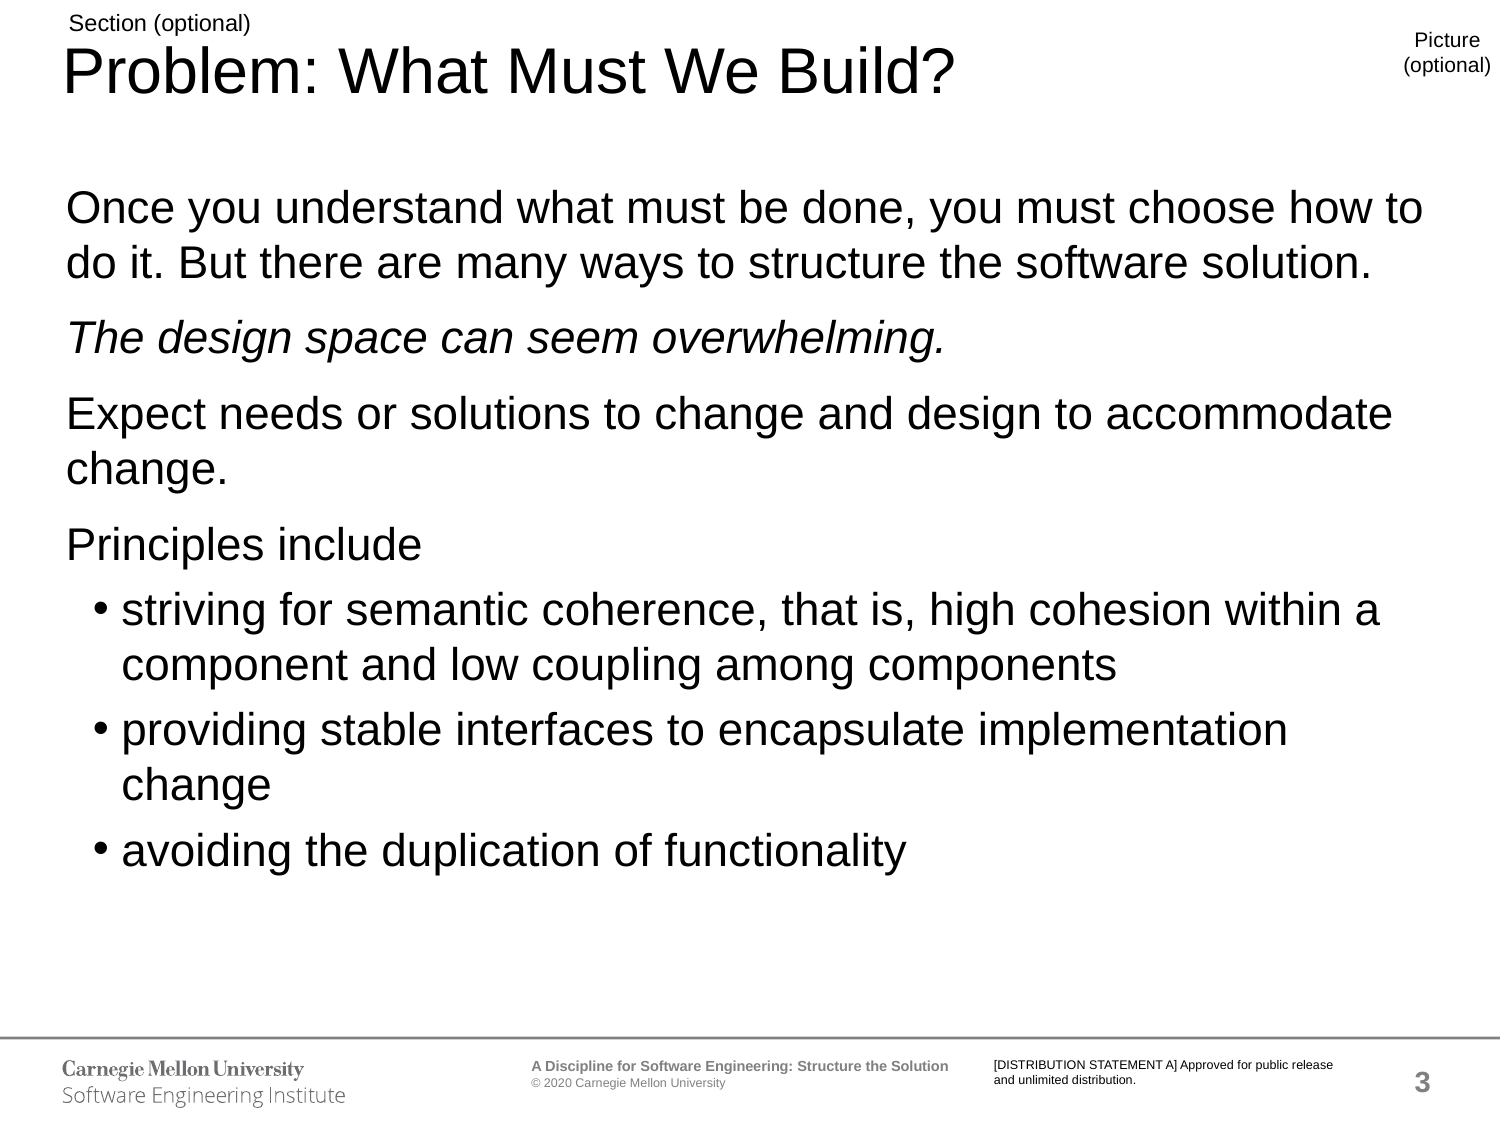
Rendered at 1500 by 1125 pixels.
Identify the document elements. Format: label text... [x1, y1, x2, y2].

title Problem: What Must We Build? [62, 37, 1338, 182]
list Once you understand what must be done, you must choose how to do it. But there are many ways to structure the software solution. The design space can seem overwhelming. Expect needs or solutions to change and design to accommodate change. Principles include striving for semantic coherence, that is, high cohesion within a component and low coupling among components providing stable interfaces to encapsulate implementation change avoiding the duplication of functionality [65, 177, 1431, 1000]
